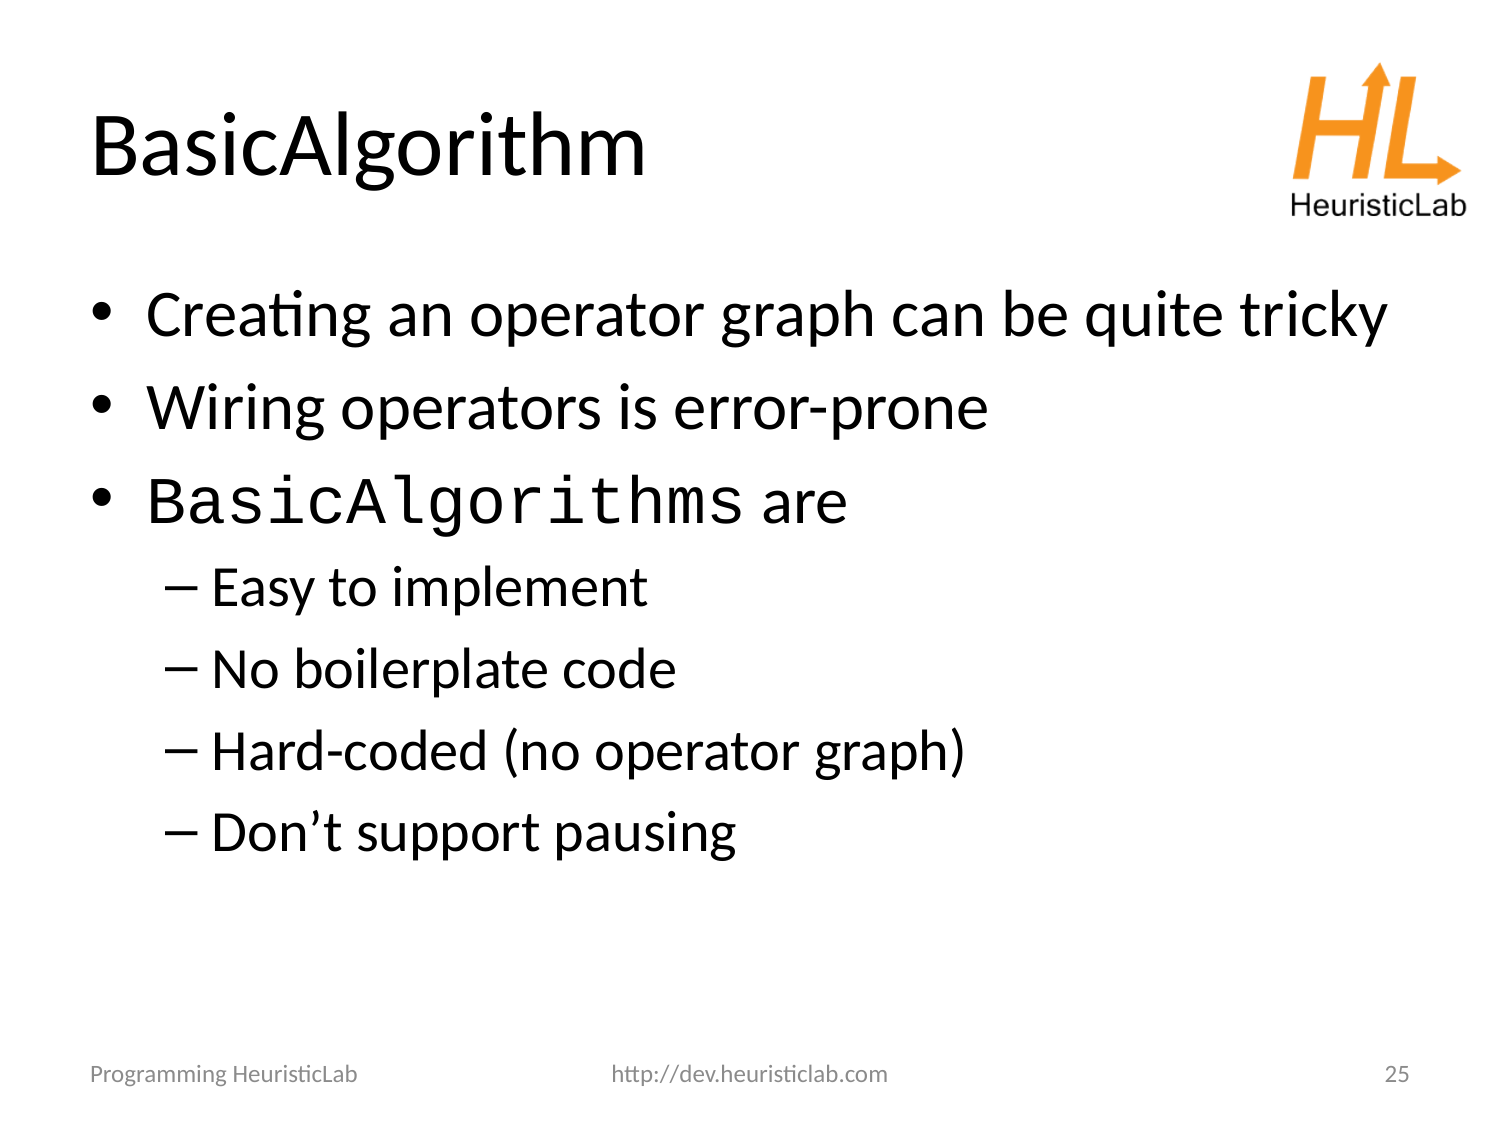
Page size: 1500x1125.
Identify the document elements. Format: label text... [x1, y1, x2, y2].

slide_number Programming HeuristicLab [75, 1042, 425, 1103]
list Creating an operator graph can be quite tricky Wiring operators is error-prone BasicAlgorithms are Easy to implement No boilerplate code Hard-coded (no operator graph) Don’t support pausing [75, 262, 1425, 1005]
footer http://dev.heuristiclab.com [512, 1042, 988, 1103]
slide_number 25 [1074, 1042, 1425, 1103]
picture [1281, 27, 1474, 244]
title BasicAlgorithm [75, 45, 1282, 233]
